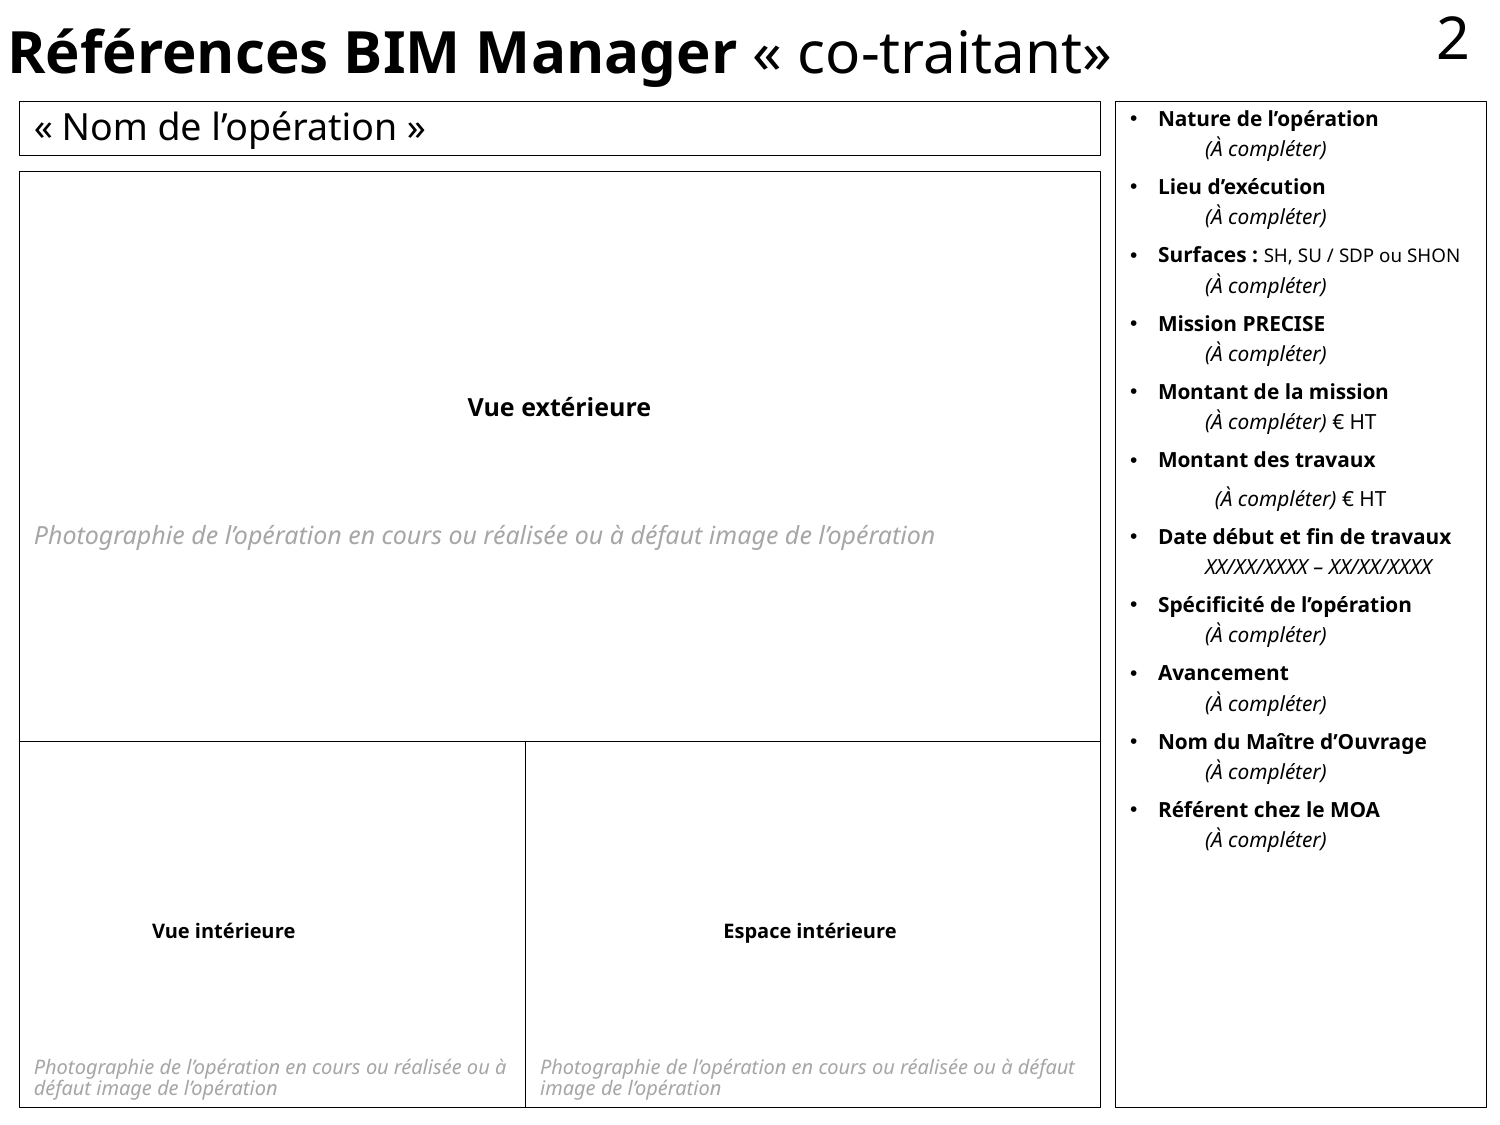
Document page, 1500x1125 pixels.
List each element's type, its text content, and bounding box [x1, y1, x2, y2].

list « Nom de l’opération » [18, 106, 1101, 156]
list Vue extérieure Photographie de l’opération en cours ou réalisée ou à défaut image de l’opération [18, 171, 1101, 741]
text_box Vue intérieure Photographie de l’opération en cours ou réalisée ou à défaut image de l’opération [18, 741, 525, 1108]
list Nature de l’opération (À compléter) Lieu d’exécution (À compléter) Surfaces : SH, SU / SDP ou SHON (À compléter) Mission PRECISE (À compléter) Montant de la mission (À compléter) € HT Montant des travaux (À compléter) € HT Date début et fin de travaux XX/XX/XXXX – XX/XX/XXXX Spécificité de l’opération (À compléter) Avancement (À compléter) Nom du Maître d’Ouvrage (À compléter) Référent chez le MOA (À compléter) [1115, 100, 1486, 1108]
text_box Références BIM Manager « co-traitant» [0, 0, 1235, 106]
text_box Espace intérieure Photographie de l’opération en cours ou réalisée ou à défaut image de l’opération [525, 741, 1101, 1108]
list 2 [1407, 1, 1500, 81]
